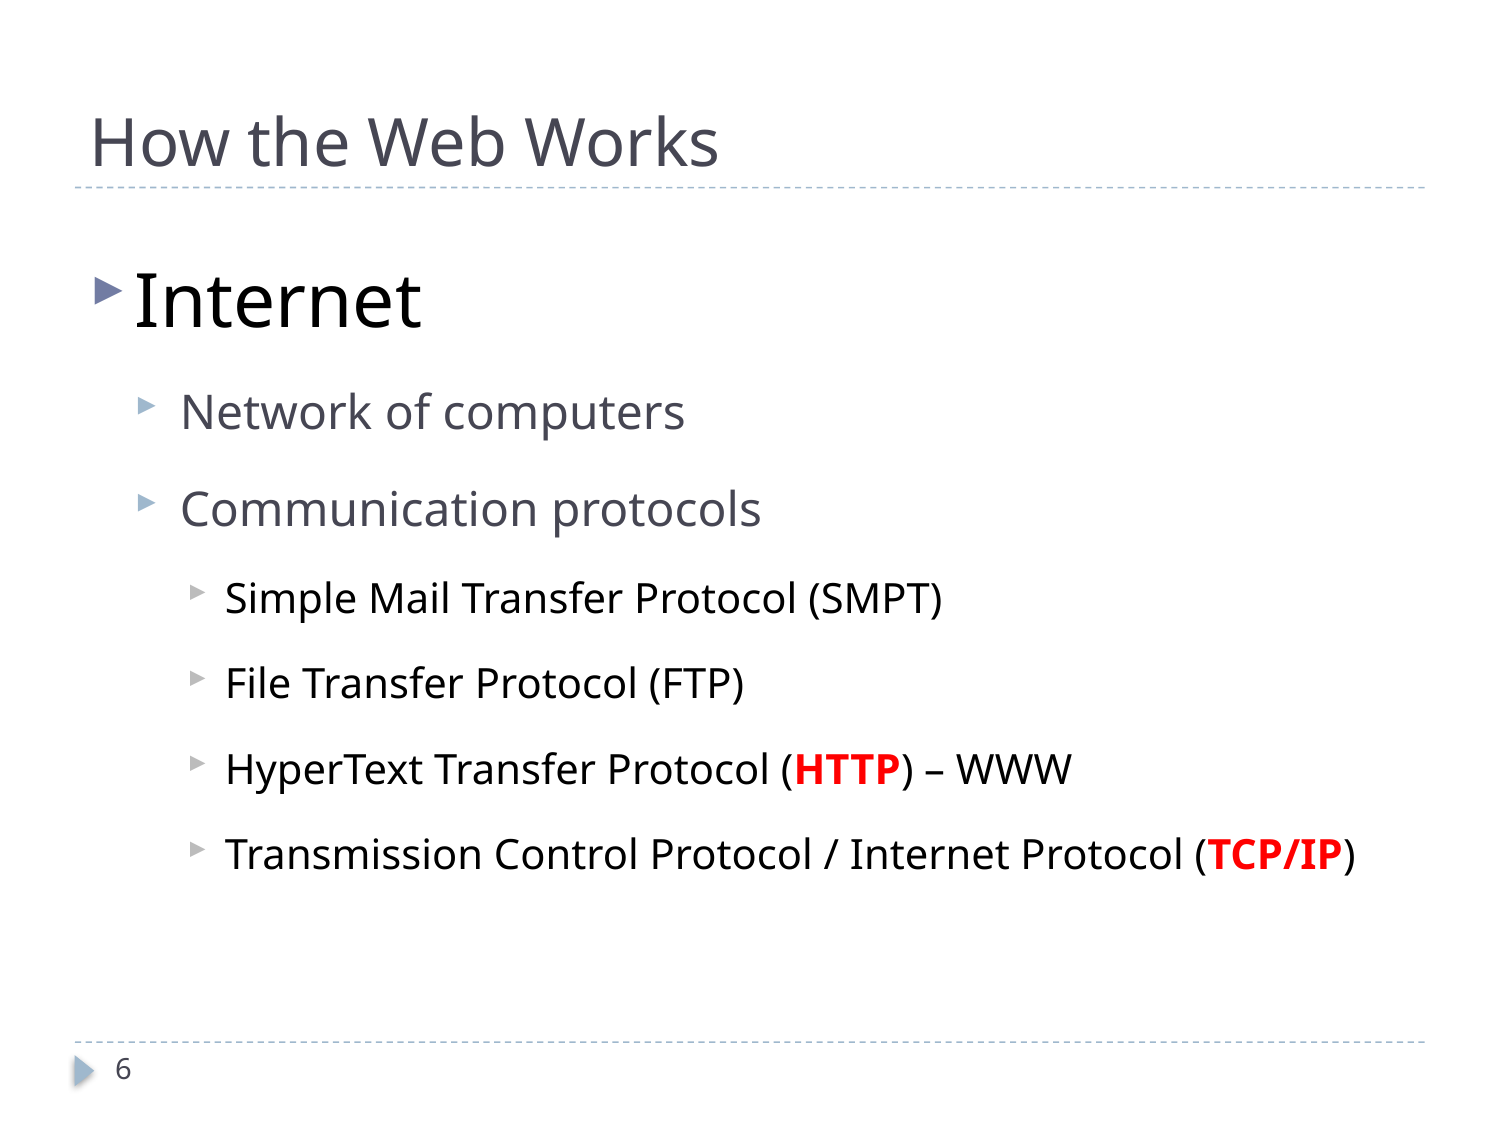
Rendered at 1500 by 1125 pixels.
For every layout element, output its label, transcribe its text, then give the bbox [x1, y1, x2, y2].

slide_number 6 [100, 1042, 426, 1103]
list Internet Network of computers Communication protocols Simple Mail Transfer Protocol (SMPT) File Transfer Protocol (FTP) HyperText Transfer Protocol (HTTP) – WWW Transmission Control Protocol / Internet Protocol (TCP/IP) [75, 200, 1425, 1010]
title How the Web Works [75, 24, 1425, 188]
